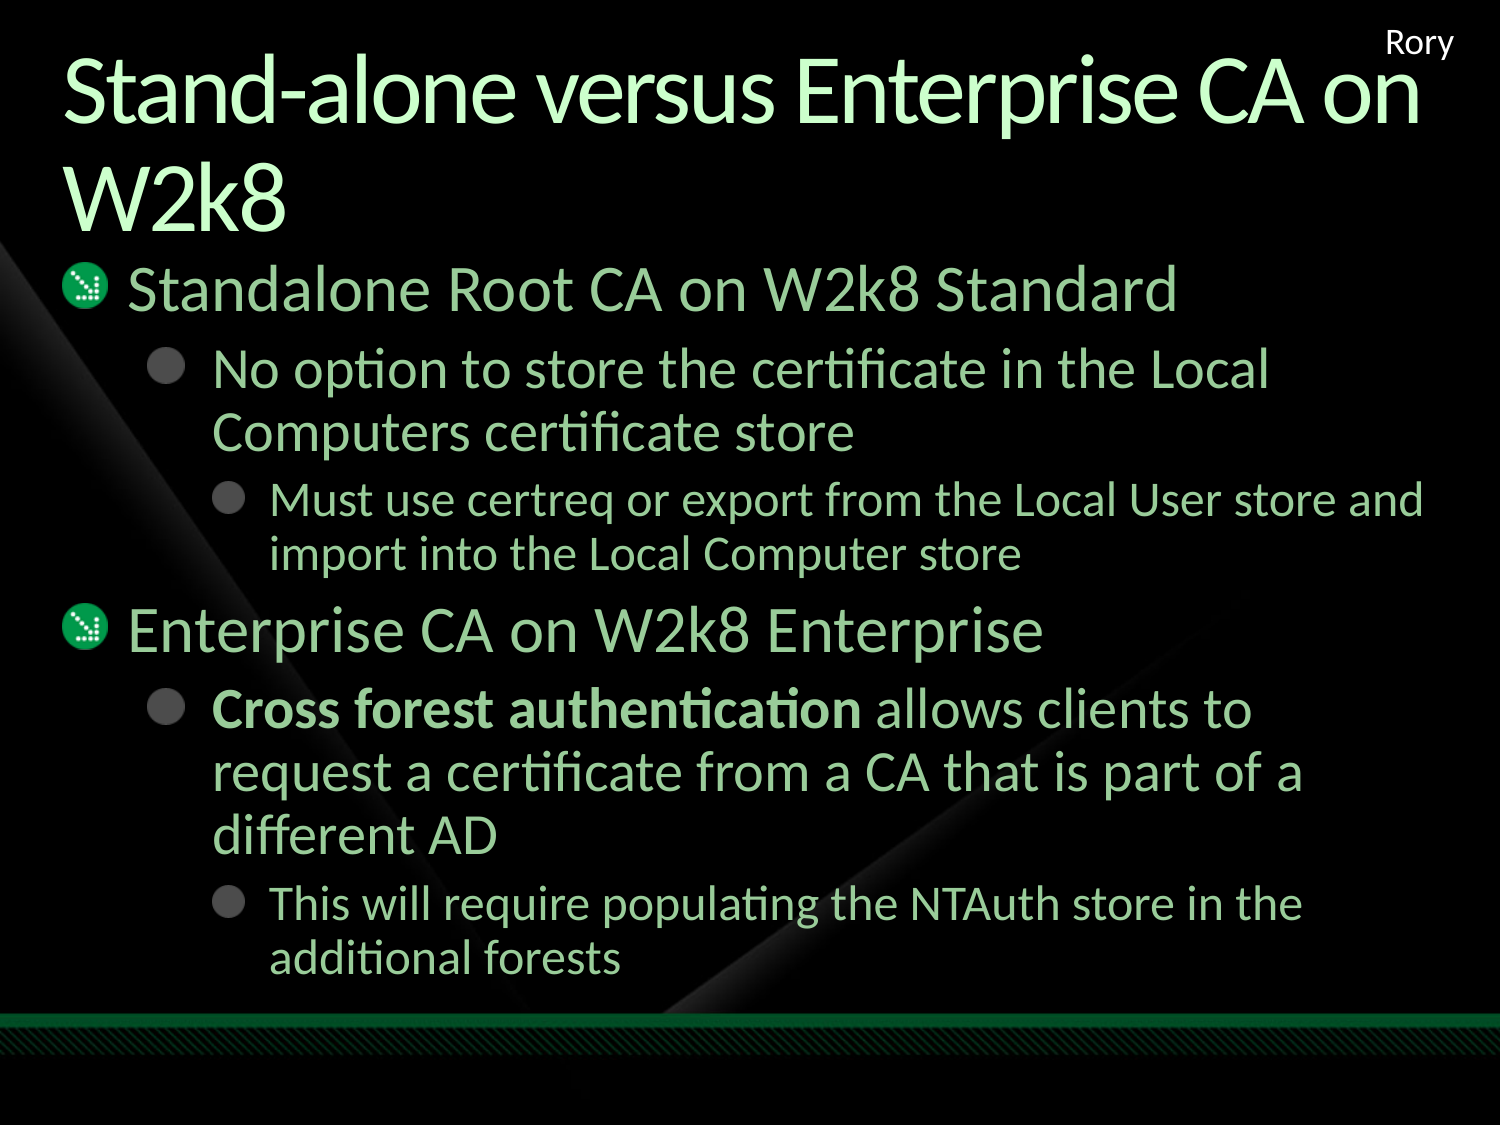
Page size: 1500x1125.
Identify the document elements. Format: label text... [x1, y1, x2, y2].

list Standalone Root CA on W2k8 Standard No option to store the certificate in the Local Computers certificate store Must use certreq or export from the Local User store and import into the Local Computer store Enterprise CA on W2k8 Enterprise Cross forest authentication allows clients to request a certificate from a CA that is part of a different AD This will require populating the NTAuth store in the additional forests [62, 254, 1438, 1053]
picture [147, 347, 185, 384]
picture [0, 0, 1500, 1125]
picture [212, 885, 245, 918]
text_box Rory [1370, 9, 1500, 70]
picture [212, 481, 245, 514]
picture [147, 688, 185, 725]
title Stand-alone versus Enterprise CA on W2k8 [62, 37, 1438, 254]
